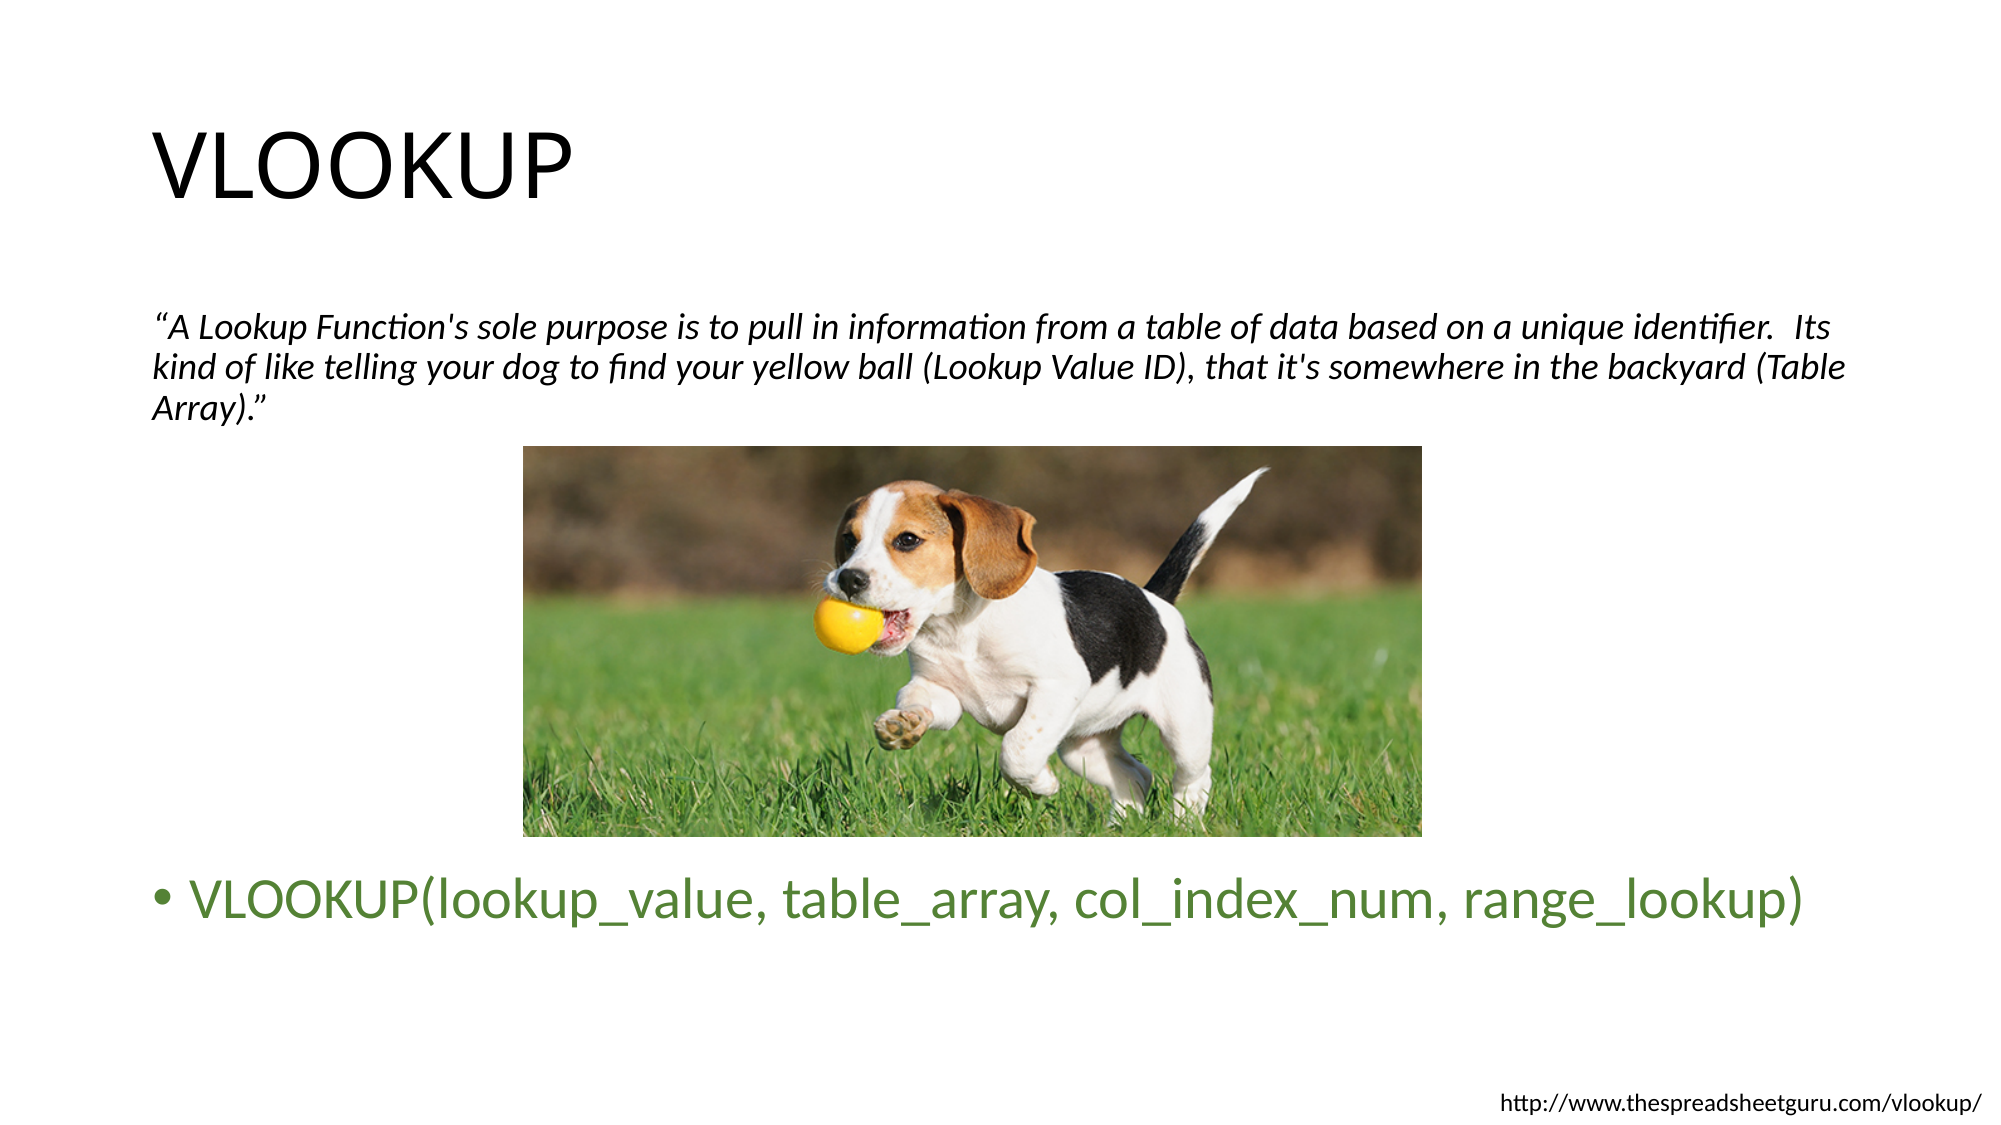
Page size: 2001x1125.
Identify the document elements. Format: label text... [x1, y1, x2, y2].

list “A Lookup Function's sole purpose is to pull in information from a table of data based on a unique identifier. Its kind of like telling your dog to find your yellow ball (Lookup Value ID), that it's somewhere in the backyard (Table Array).” VLOOKUP(lookup_value, table_array, col_index_num, range_lookup) [137, 299, 1863, 1014]
title VLOOKUP [137, 59, 1863, 278]
text_box http://www.thespreadsheetguru.com/vlookup/ [1485, 1079, 1999, 1125]
picture [523, 446, 1422, 838]
